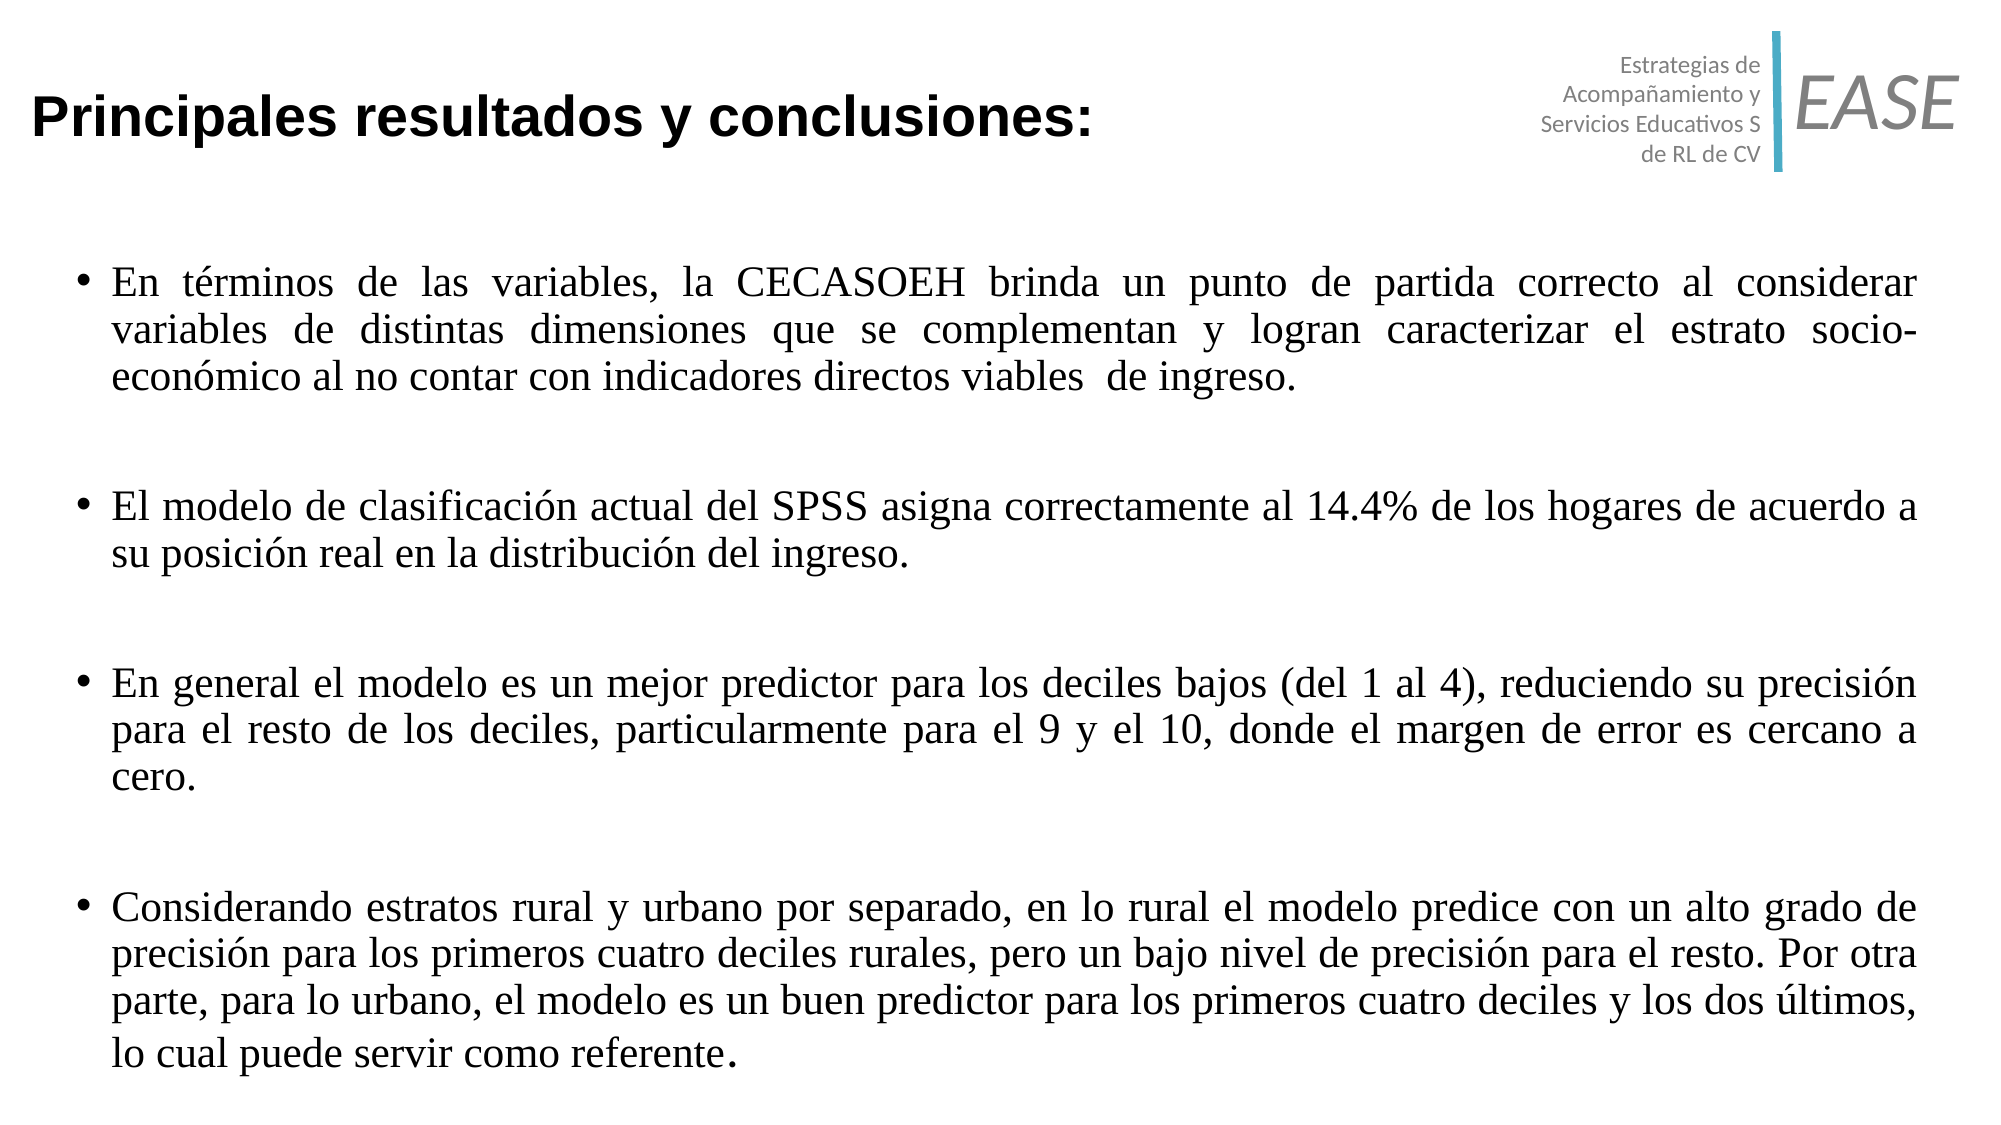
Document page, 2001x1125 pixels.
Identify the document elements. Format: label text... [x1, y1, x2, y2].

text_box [1506, 23, 2000, 193]
list En términos de las variables, la CECASOEH brinda un punto de partida correcto al considerar variables de distintas dimensiones que se complementan y logran caracterizar el estrato socio-económico al no contar con indicadores directos viables de ingreso. El modelo de clasificación actual del SPSS asigna correctamente al 14.4% de los hogares de acuerdo a su posición real en la distribución del ingreso. En general el modelo es un mejor predictor para los deciles bajos (del 1 al 4), reduciendo su precisión para el resto de los deciles, particularmente para el 9 y el 10, donde el margen de error es cercano a cero. Considerando estratos rural y urbano por separado, en lo rural el modelo predice con un alto grado de precisión para los primeros cuatro deciles rurales, pero un bajo nivel de precisión para el resto. Por otra parte, para lo urbano, el modelo es un buen predictor para los primeros cuatro deciles y los dos últimos, lo cual puede servir como referente. [61, 251, 1936, 1091]
title Principales resultados y conclusiones: [16, 23, 1863, 233]
